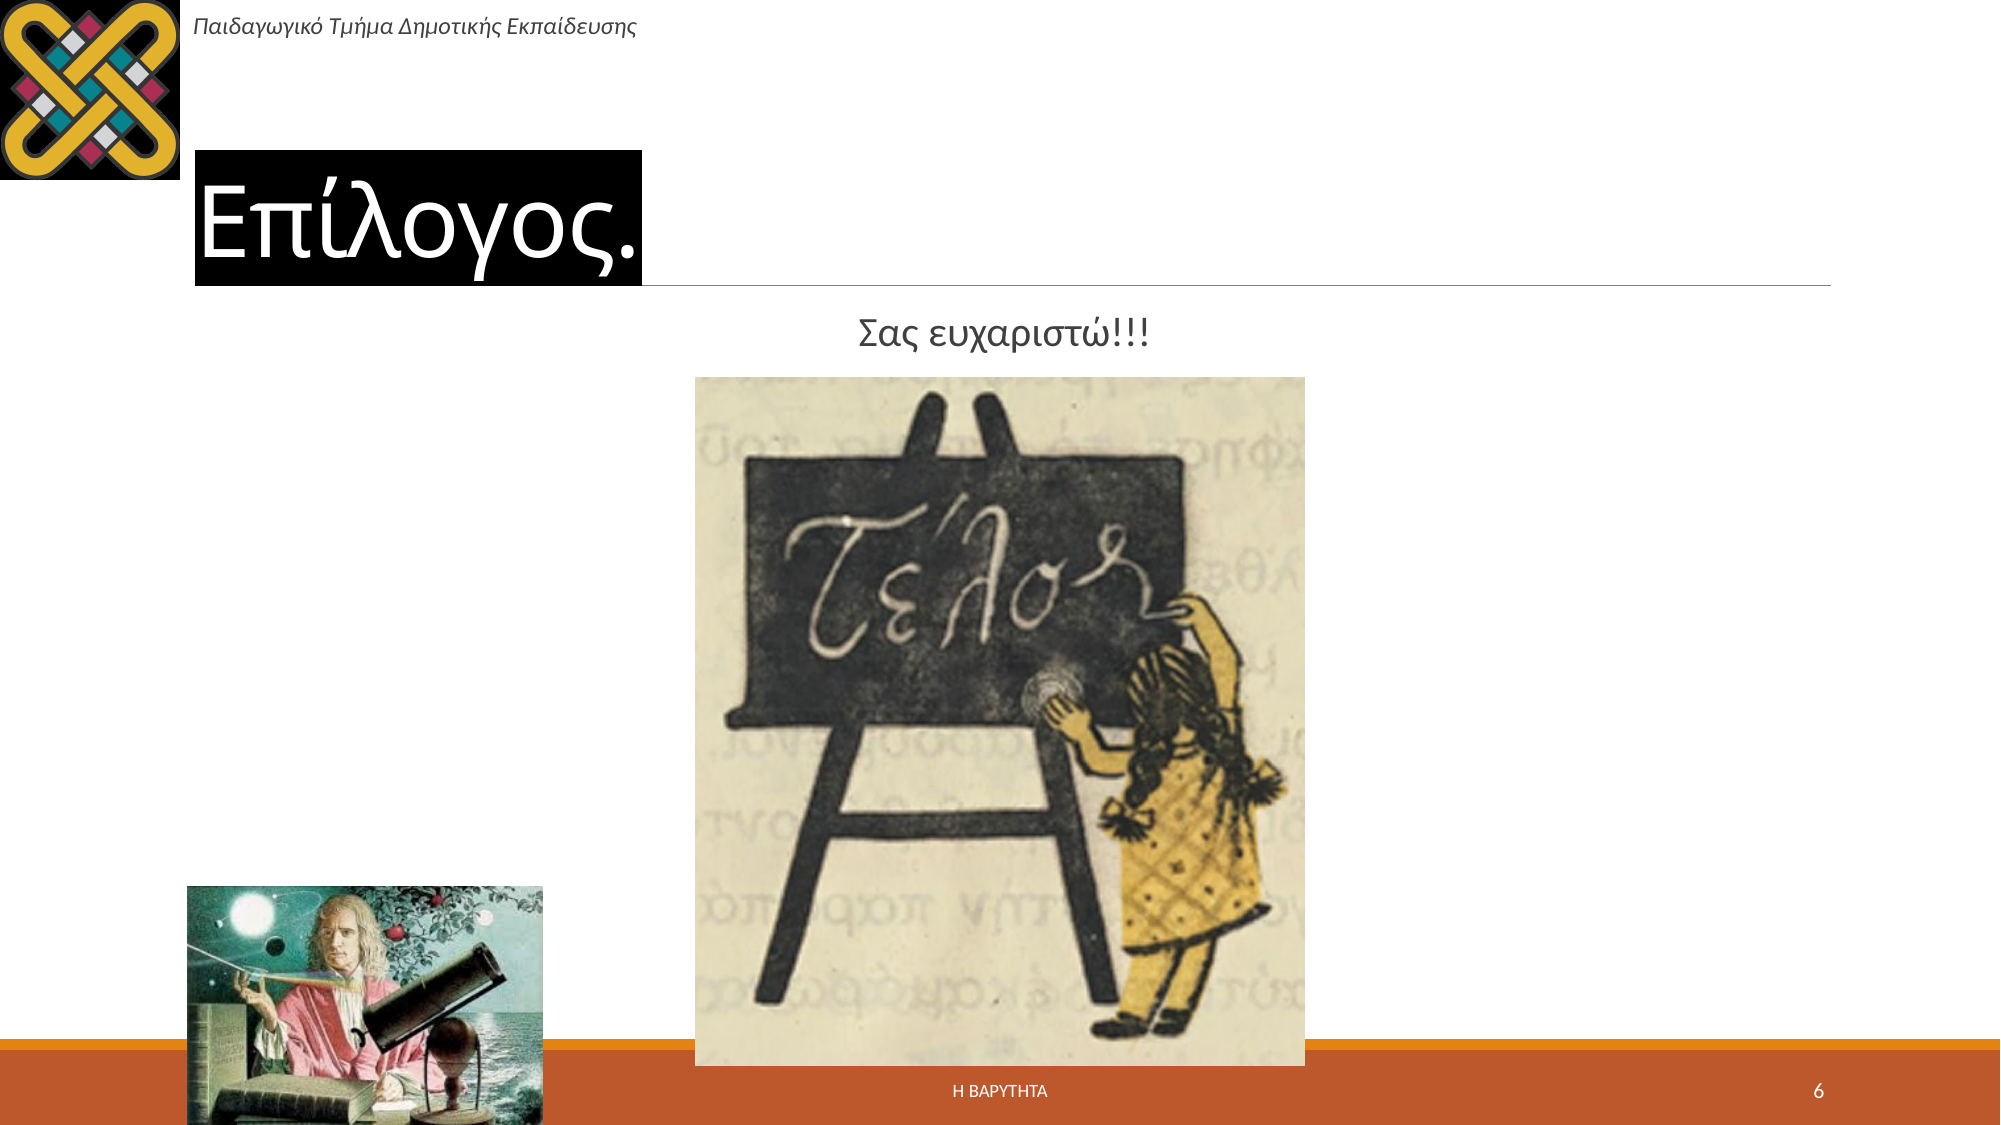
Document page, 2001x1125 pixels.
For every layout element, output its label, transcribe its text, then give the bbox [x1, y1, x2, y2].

picture [694, 377, 1306, 1066]
slide_number 6 [1624, 1059, 1840, 1120]
footer Η Βαρύτητα [604, 1059, 1396, 1120]
list Σας ευχαριστώ!!! [180, 302, 1830, 963]
list Παιδαγωγικό Τμήμα Δημοτικής Εκπαίδευσης [179, 5, 957, 48]
picture [0, 0, 180, 180]
title Επίλογος. [180, 47, 1830, 285]
picture [187, 963, 543, 1125]
